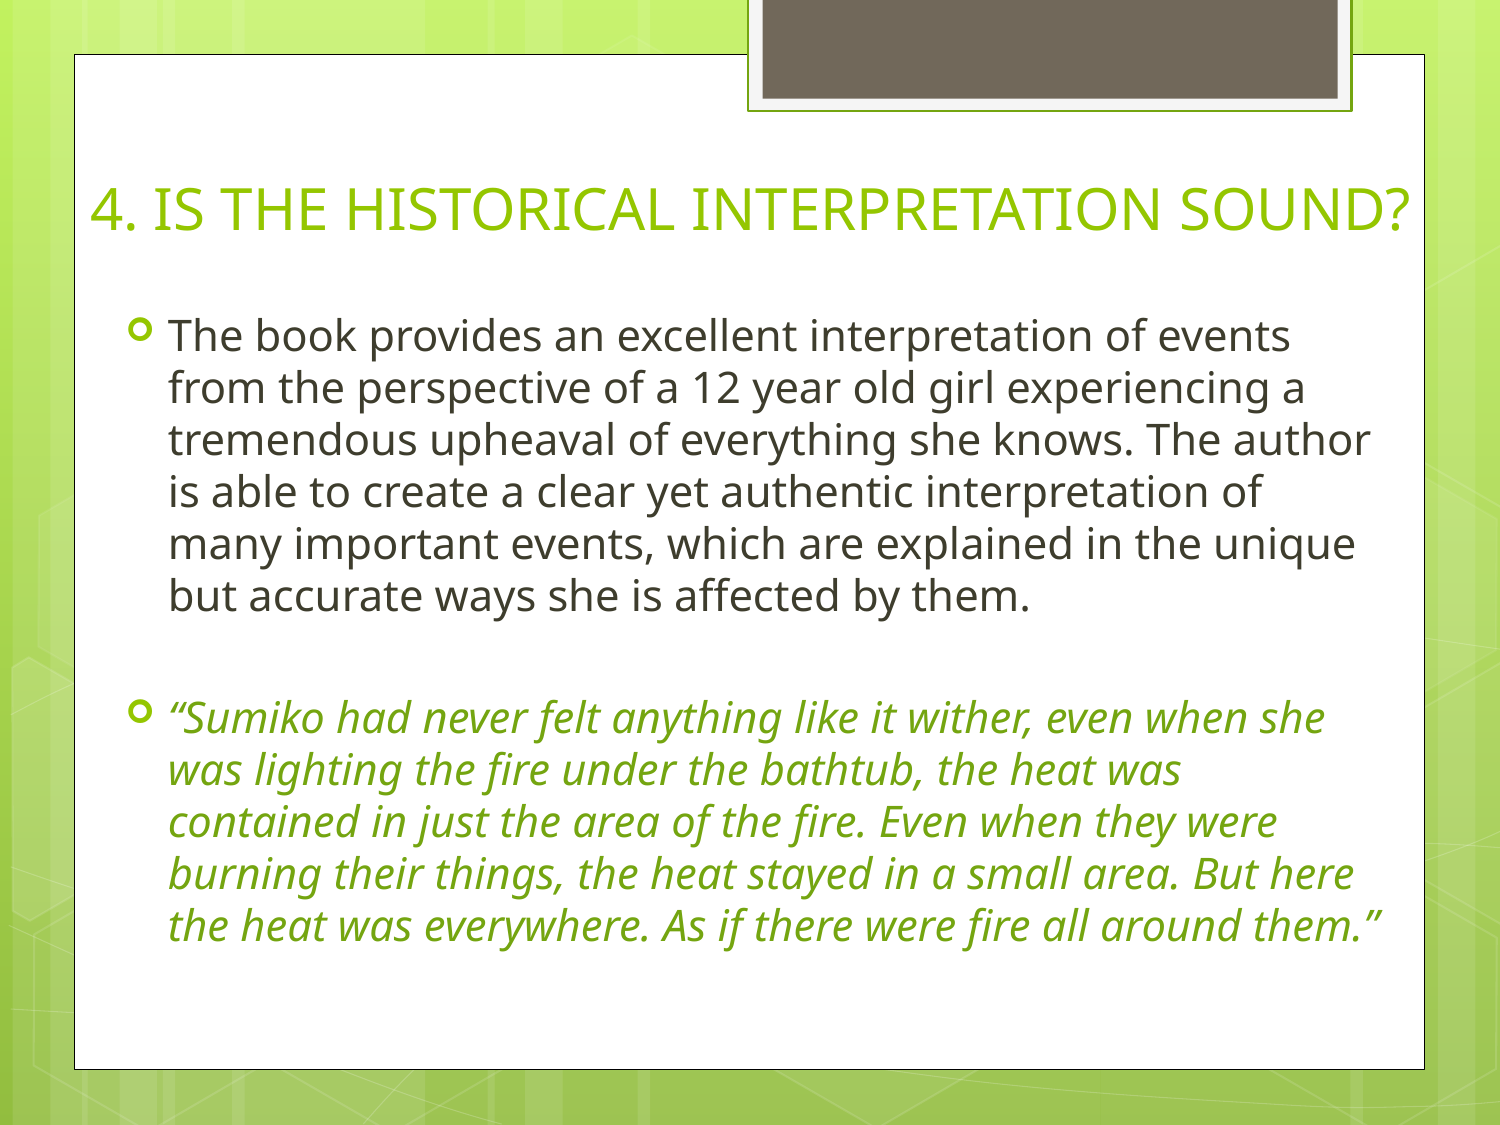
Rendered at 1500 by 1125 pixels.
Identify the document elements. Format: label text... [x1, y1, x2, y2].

title 4. IS THE HISTORICAL INTERPRETATION SOUND? [75, 125, 1500, 250]
list The book provides an excellent interpretation of events from the perspective of a 12 year old girl experiencing a tremendous upheaval of everything she knows. The author is able to create a clear yet authentic interpretation of many important events, which are explained in the unique but accurate ways she is affected by them. “Sumiko had never felt anything like it wither, even when she was lighting the fire under the bathtub, the heat was contained in just the area of the fire. Even when they were burning their things, the heat stayed in a small area. But here the heat was everywhere. As if there were fire all around them.” [99, 299, 1400, 1038]
